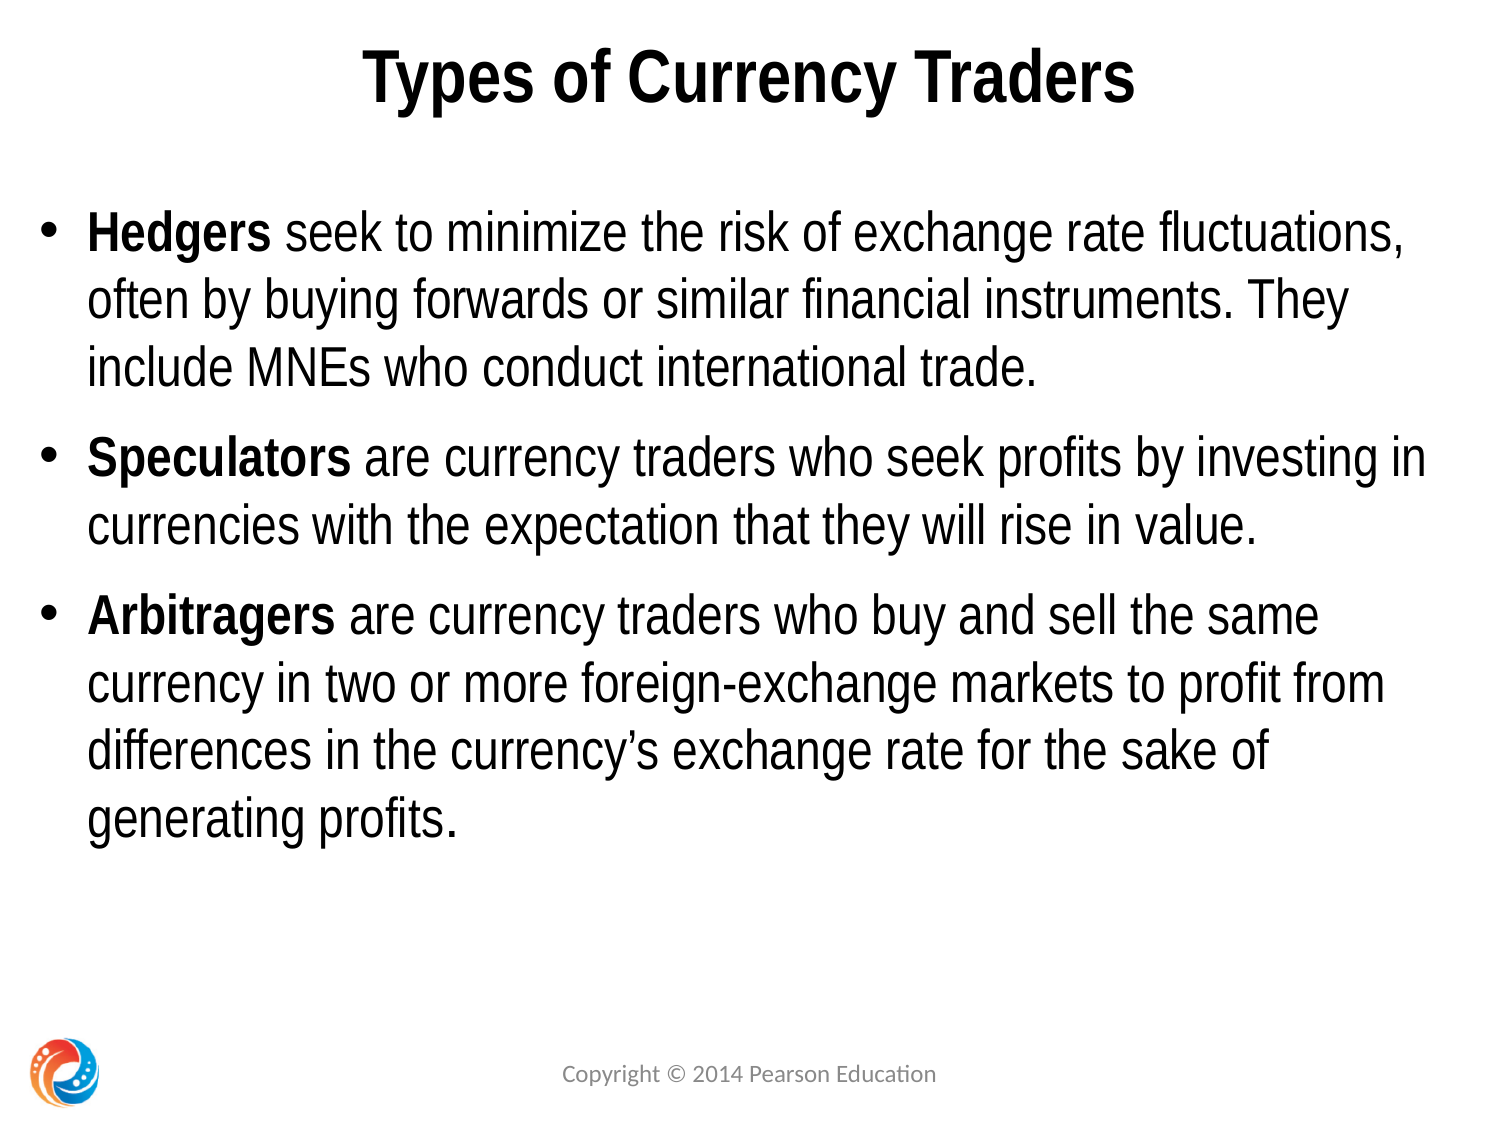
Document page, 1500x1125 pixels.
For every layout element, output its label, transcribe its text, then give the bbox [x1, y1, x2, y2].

subtitle Hedgers seek to minimize the risk of exchange rate fluctuations, often by buying forwards or similar financial instruments. They include MNEs who conduct international trade. Speculators are currency traders who seek profits by investing in currencies with the expectation that they will rise in value. Arbitragers are currency traders who buy and sell the same currency in two or more foreign-exchange markets to profit from differences in the currency’s exchange rate for the sake of generating profits. [24, 187, 1476, 1013]
title Types of Currency Traders [112, 3, 1388, 142]
footer Copyright © 2014 Pearson Education [512, 1042, 988, 1103]
picture [23, 1032, 105, 1111]
